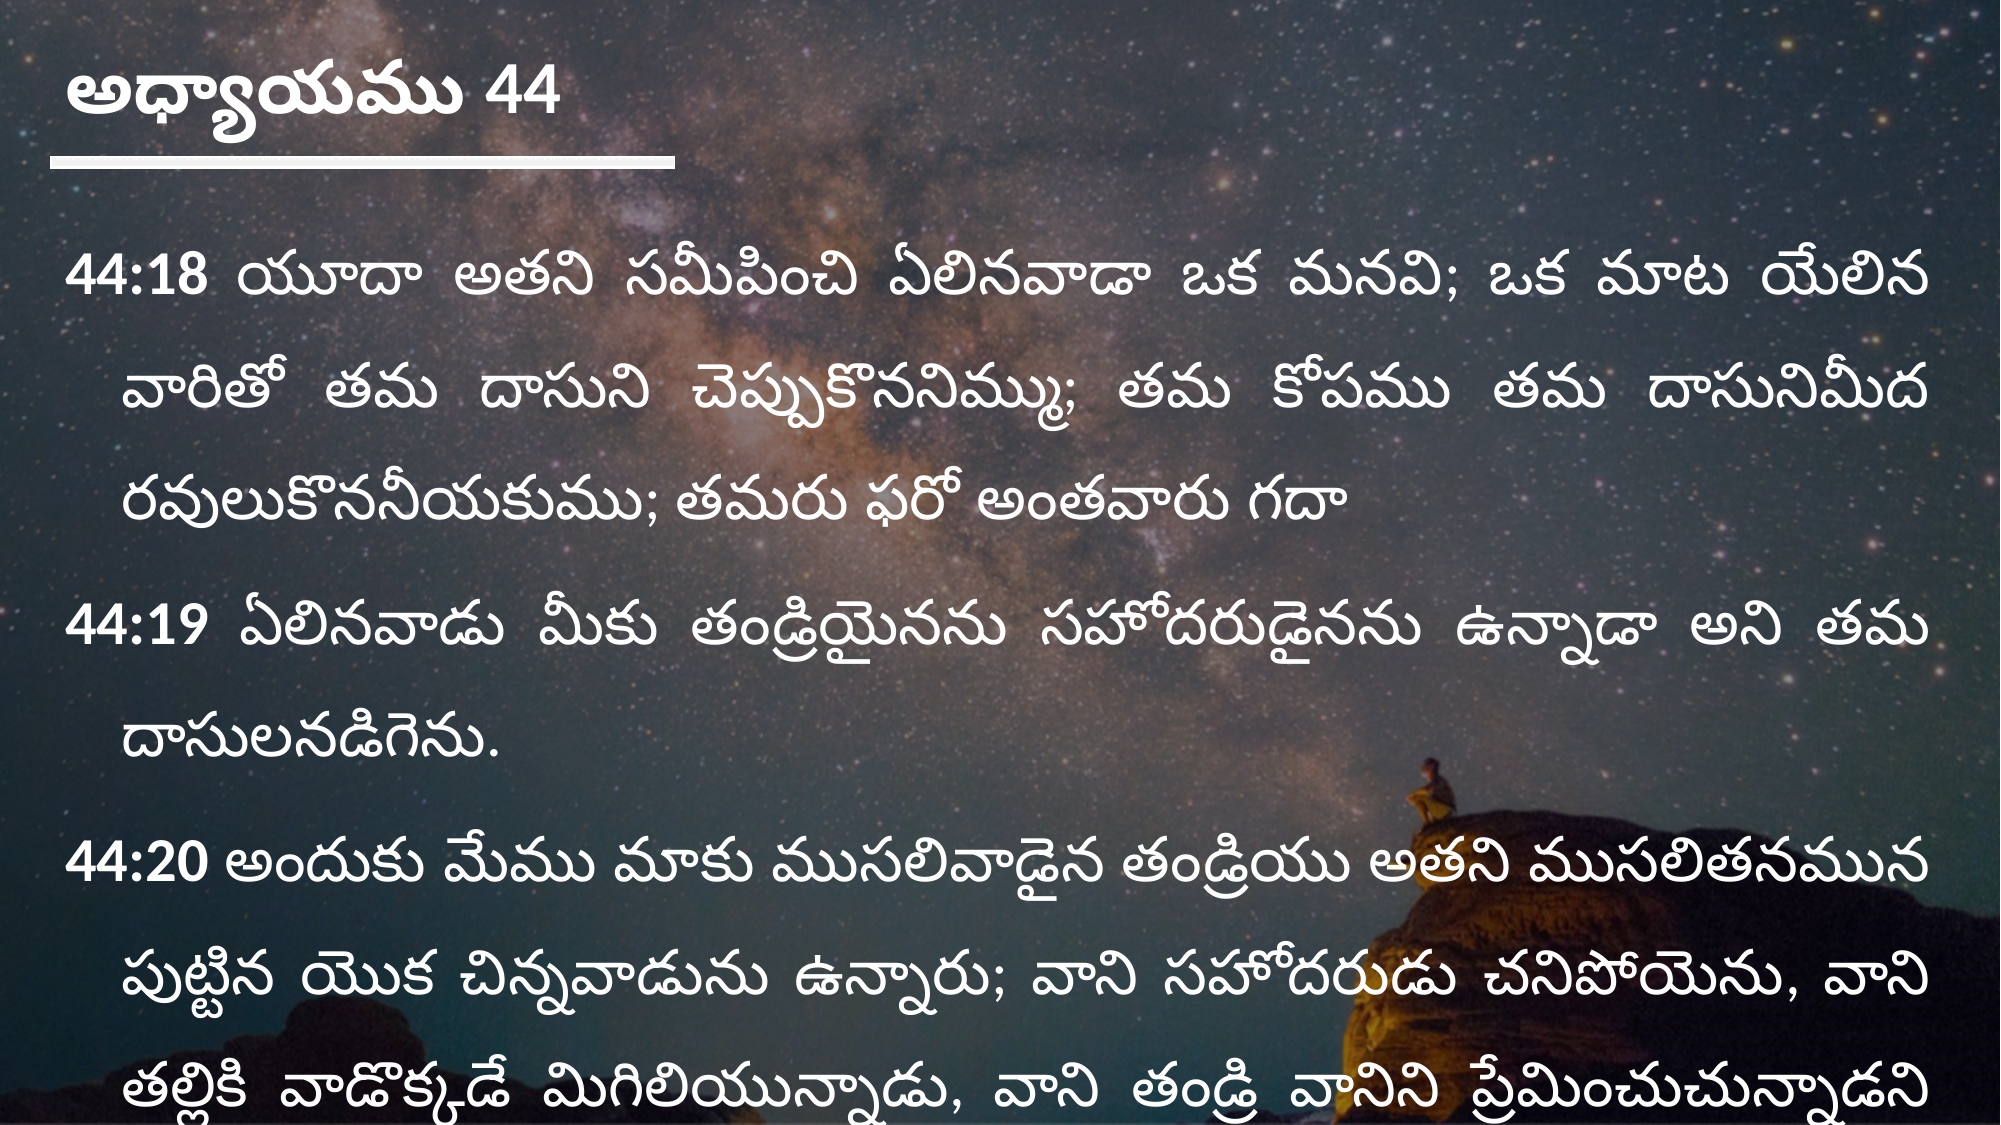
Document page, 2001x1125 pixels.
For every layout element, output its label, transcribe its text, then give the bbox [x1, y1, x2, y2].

list 44:18 యూదా అతని సమీపించి ఏలినవాడా ఒక మనవి; ఒక మాట యేలిన వారితో తమ దాసుని చెప్పుకొననిమ్ము; తమ కోపము తమ దాసునిమీద రవులుకొననీయకుము; తమరు ఫరో అంతవారు గదా 44:19 ఏలినవాడు మీకు తండ్రియైనను సహోదరుడైనను ఉన్నాడా అని తమ దాసులనడిగెను. 44:20 అందుకు మేము మాకు ముసలివాడైన తండ్రియు అతని ముసలితనమున పుట్టిన యొక చిన్నవాడును ఉన్నారు; వాని సహోదరుడు చనిపోయెను, వాని తల్లికి వాడొక్కడే మిగిలియున్నాడు, వాని తండ్రి వానిని ప్రేమించుచున్నాడని చెప్పితిమి [50, 187, 1946, 1063]
title అధ్యాయము 44 [50, 0, 1925, 167]
picture [0, 0, 2000, 1125]
